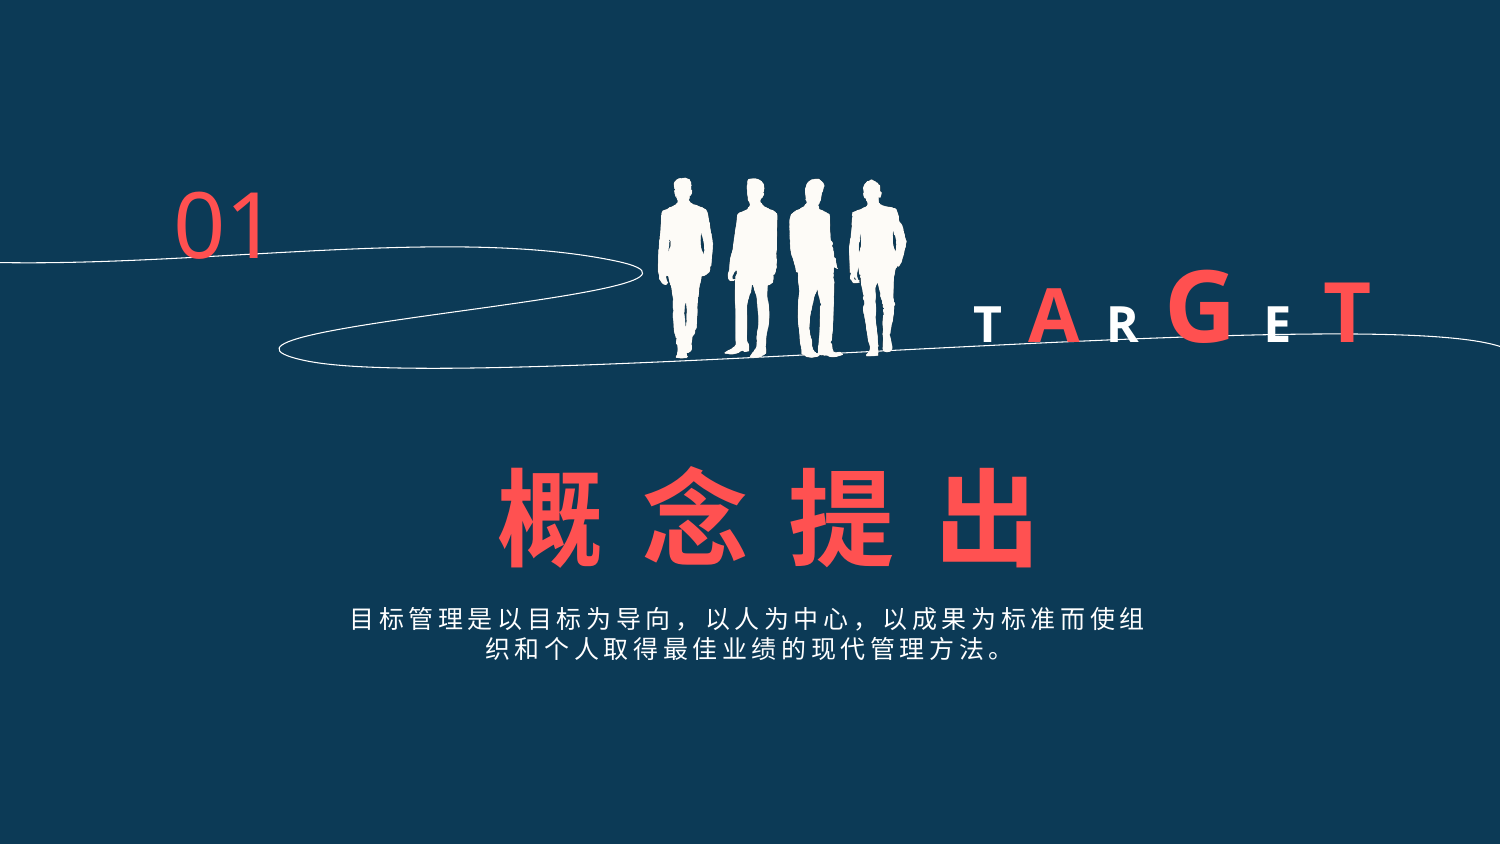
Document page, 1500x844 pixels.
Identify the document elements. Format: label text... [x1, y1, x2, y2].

text_box [1388, 333, 1500, 348]
text_box [0, 258, 158, 272]
text_box [913, 313, 958, 351]
text_box T A R G E T [958, 235, 1388, 371]
text_box [278, 245, 724, 370]
text_box 概念提出 [485, 446, 1053, 586]
text_box 01 [158, 159, 294, 284]
text_box 目标管理是以目标为导向，以人为中心，以成果为标准而使组织和个人取得最佳业绩的现代管理方法。 [324, 596, 1175, 671]
picture [634, 150, 913, 360]
